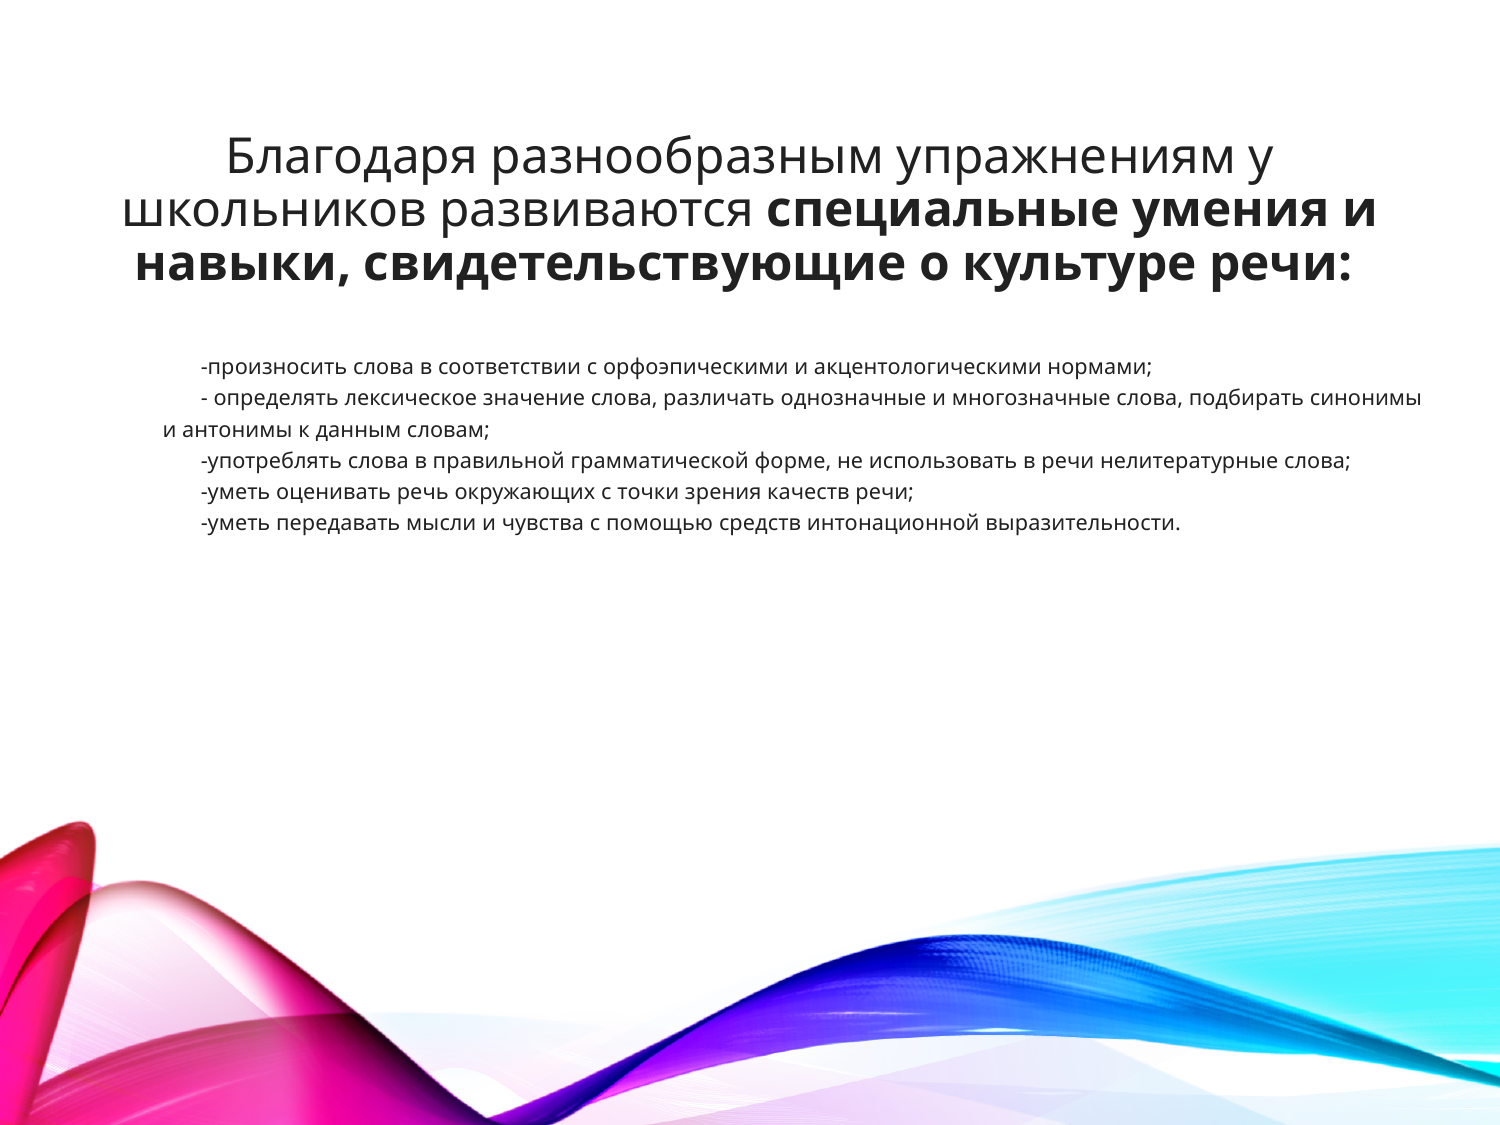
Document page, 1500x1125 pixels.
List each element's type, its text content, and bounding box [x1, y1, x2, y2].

picture [0, 819, 1500, 1125]
list -произносить слова в соответствии с орфоэпическими и акцентологическими нормами; - определять лексическое значение слова, различать однозначные и многозначные слова, подбирать синонимы и антонимы к данным словам; -употреблять слова в правильной грамматической форме, не использовать в речи нелитературные слова; -уметь оценивать речь окружающих с точки зрения качеств речи; -уметь передавать мысли и чувства с помощью средств интонационной выразительности. [147, 340, 1453, 563]
title Благодаря разнообразным упражнениям у школьников развиваются специальные умения и навыки, свидетельствующие о культуре речи: [97, 113, 1403, 299]
